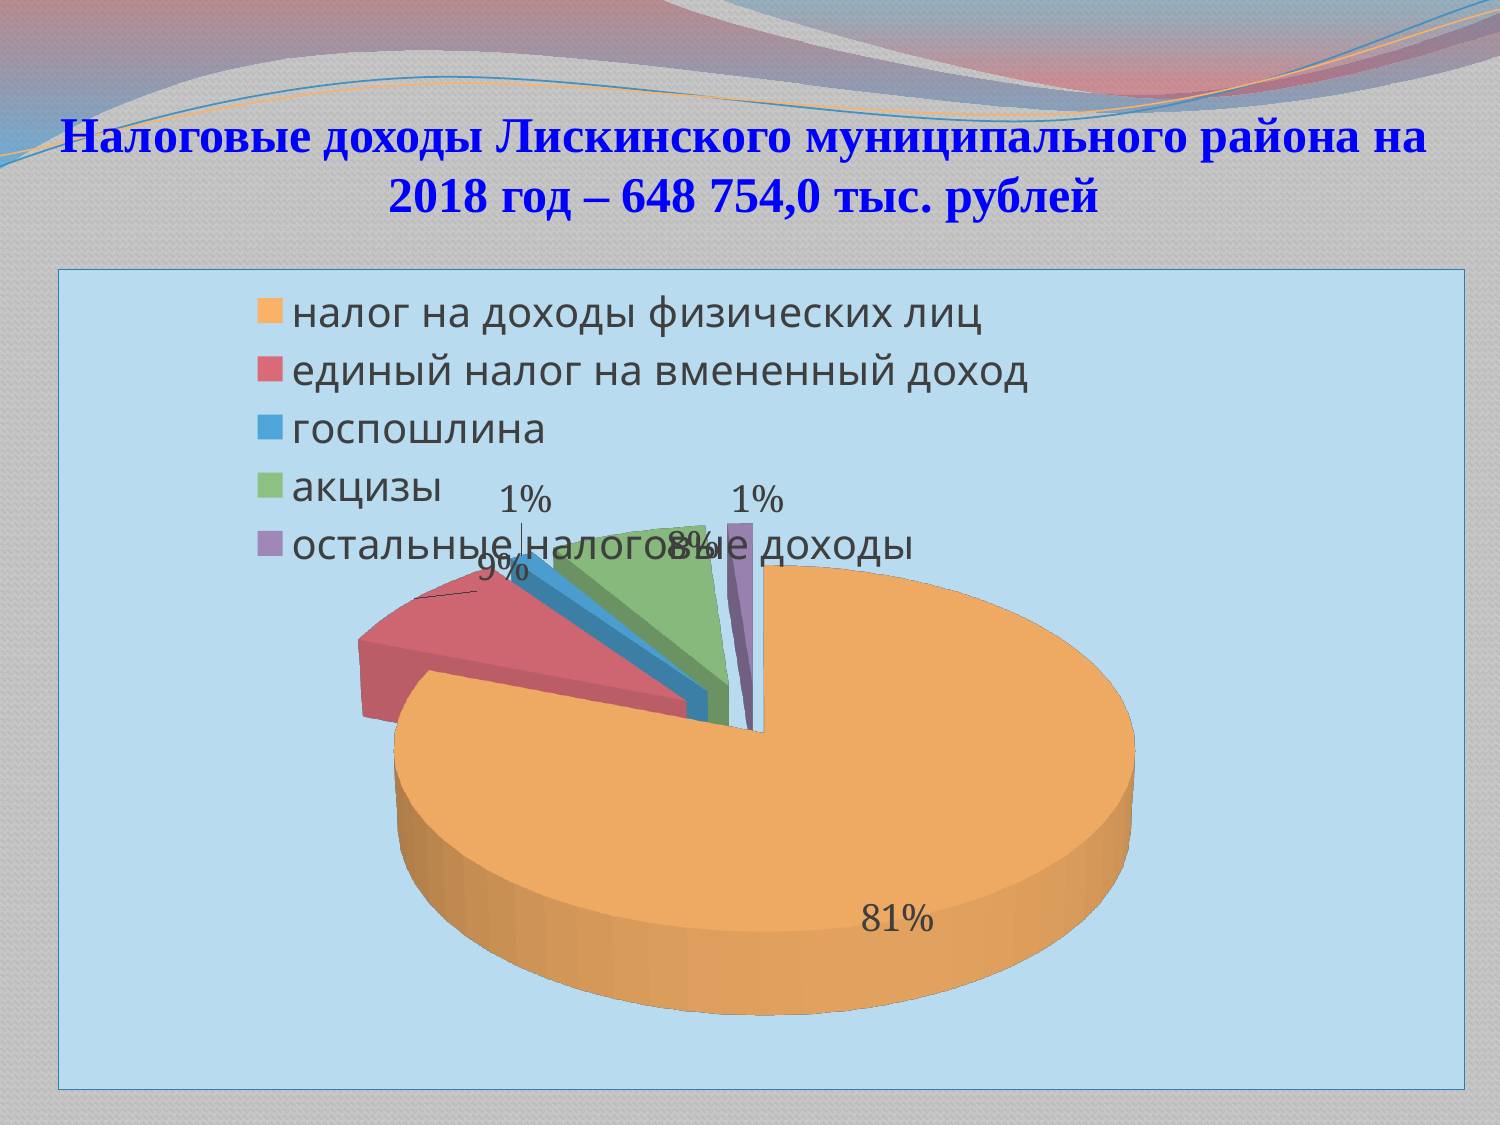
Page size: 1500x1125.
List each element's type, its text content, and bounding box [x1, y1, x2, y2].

chart [58, 269, 1466, 1091]
title Налоговые доходы Лискинского муниципального района на 2018 год – 648 754,0 тыс. рублей [58, 82, 1430, 223]
